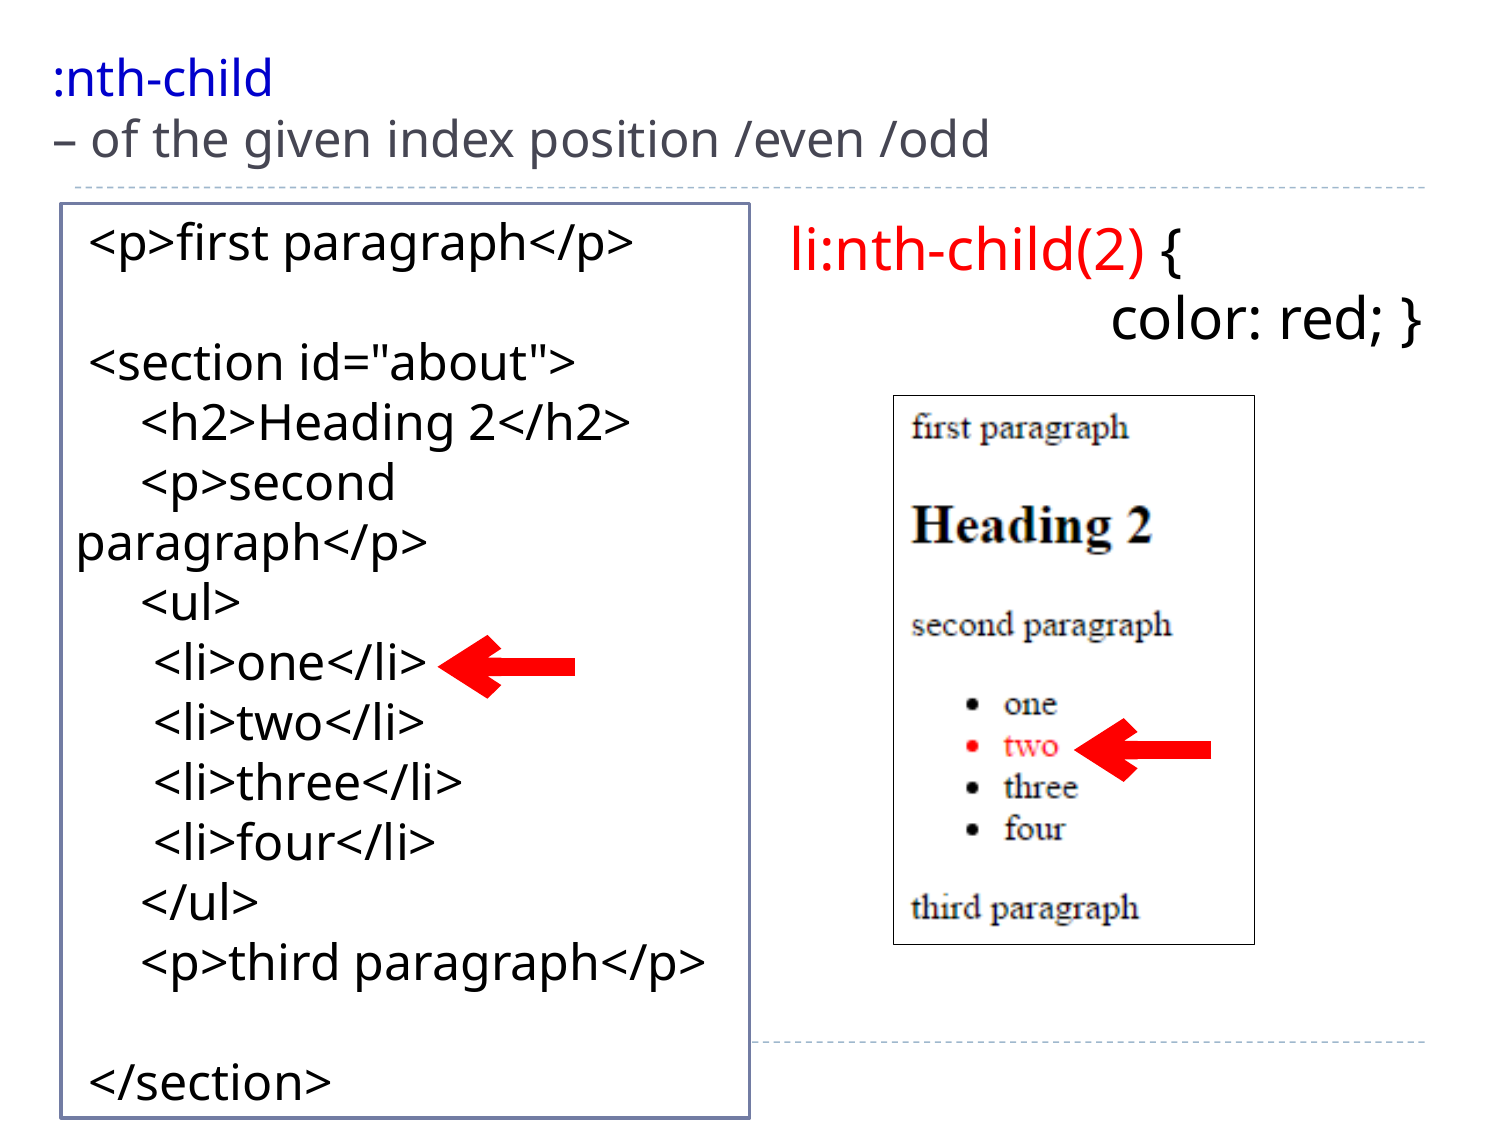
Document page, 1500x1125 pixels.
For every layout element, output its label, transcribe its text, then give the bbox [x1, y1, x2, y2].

picture [893, 395, 1255, 945]
title :nth-child – of the given index position /even /odd [37, 37, 1463, 175]
list [40, 168, 1500, 1057]
text_box <p>first paragraph</p> <section id="about"> <h2>Heading 2</h2> <p>second paragraph</p> <ul> <li>one</li> <li>two</li> <li>three</li> <li>four</li> </ul> <p>third paragraph</p> </section> [59, 202, 751, 1120]
text_box li:nth-child(2) { color: red; } [774, 204, 1463, 359]
